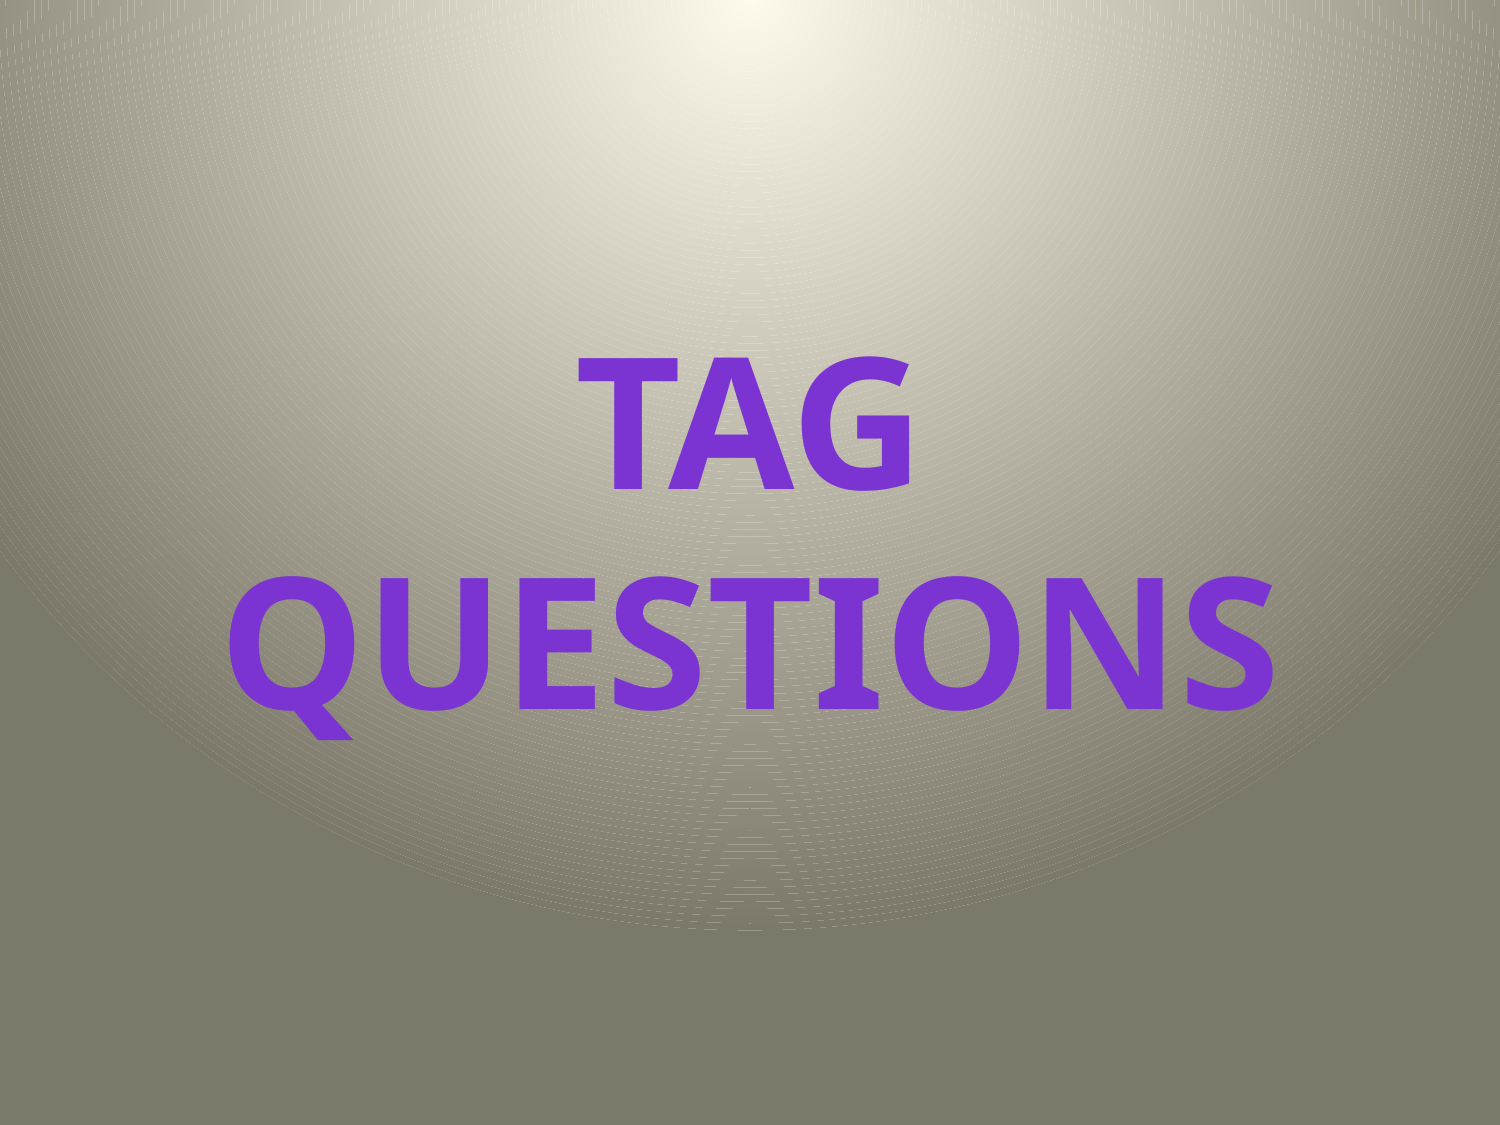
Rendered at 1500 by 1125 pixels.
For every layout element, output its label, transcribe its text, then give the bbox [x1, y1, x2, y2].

title Tag questions [75, 45, 1425, 1008]
